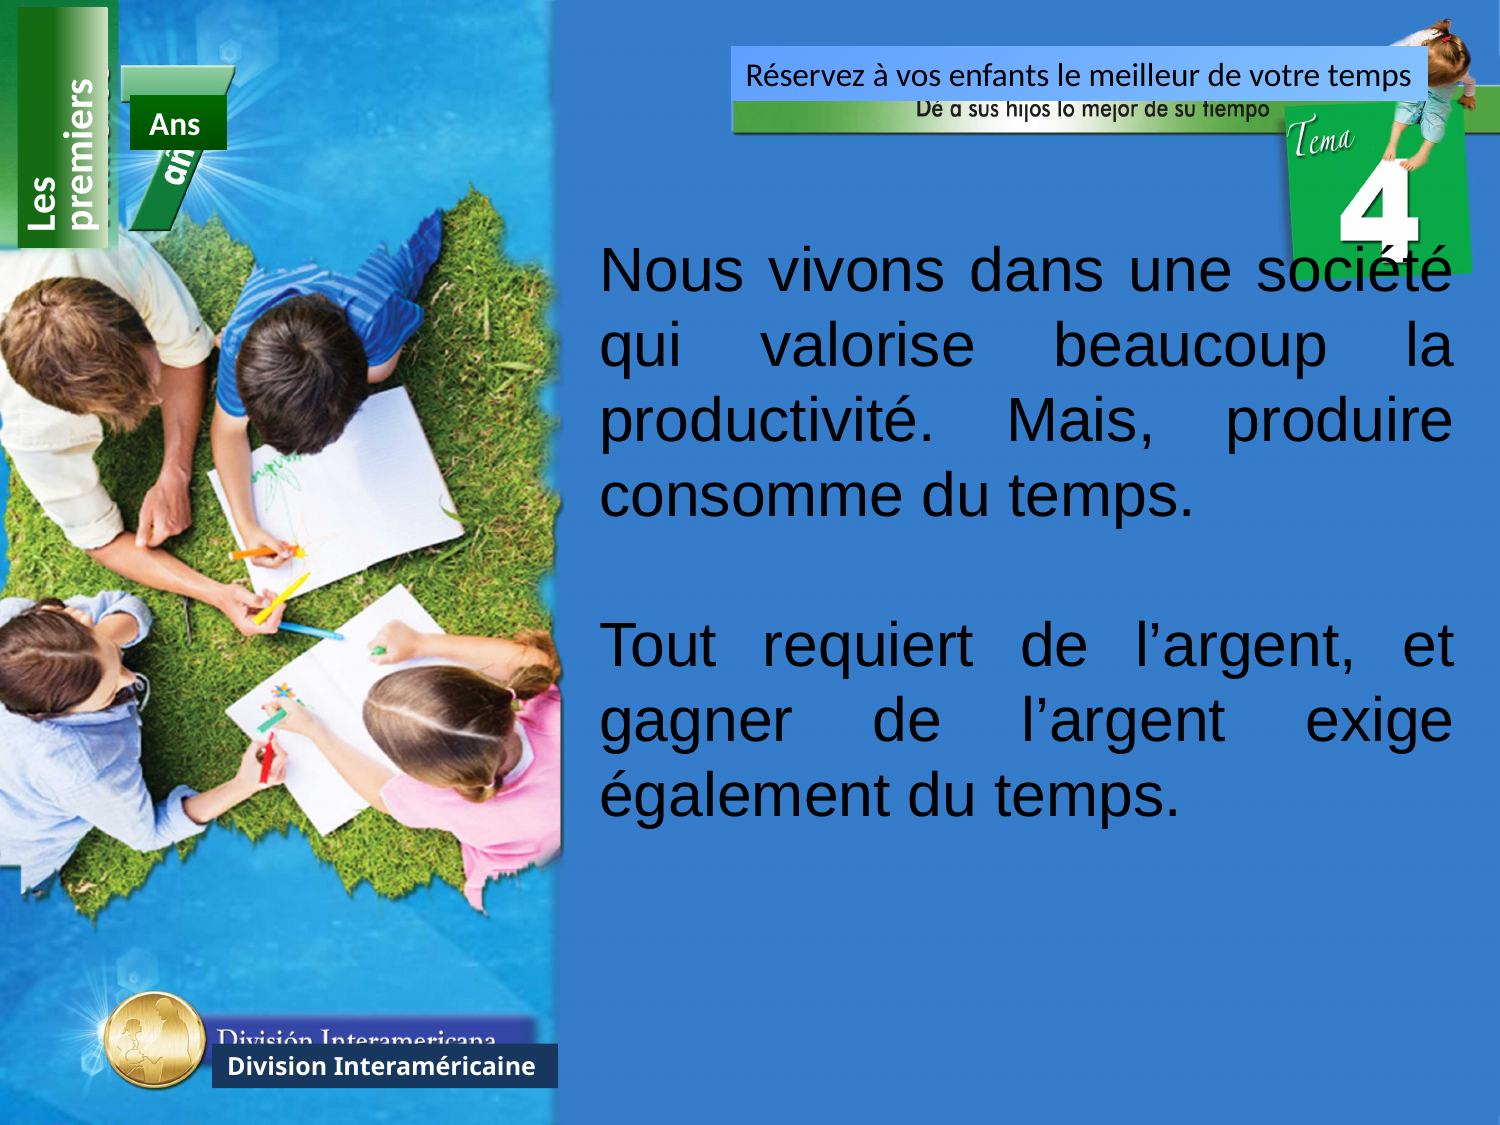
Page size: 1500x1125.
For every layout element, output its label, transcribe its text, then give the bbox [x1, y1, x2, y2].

text_box Nous vivons dans une société qui valorise beaucoup la productivité. Mais, produire consomme du temps. Tout requiert de l’argent, et gagner de l’argent exige également du temps. [584, 146, 1471, 837]
text_box Réservez à vos enfants le meilleur de votre temps [730, 46, 1428, 101]
text_box Ans [130, 95, 227, 150]
picture [0, 0, 1500, 1125]
text_box Division Interaméricaine [212, 1043, 558, 1089]
text_box Les premiers [17, 7, 108, 248]
